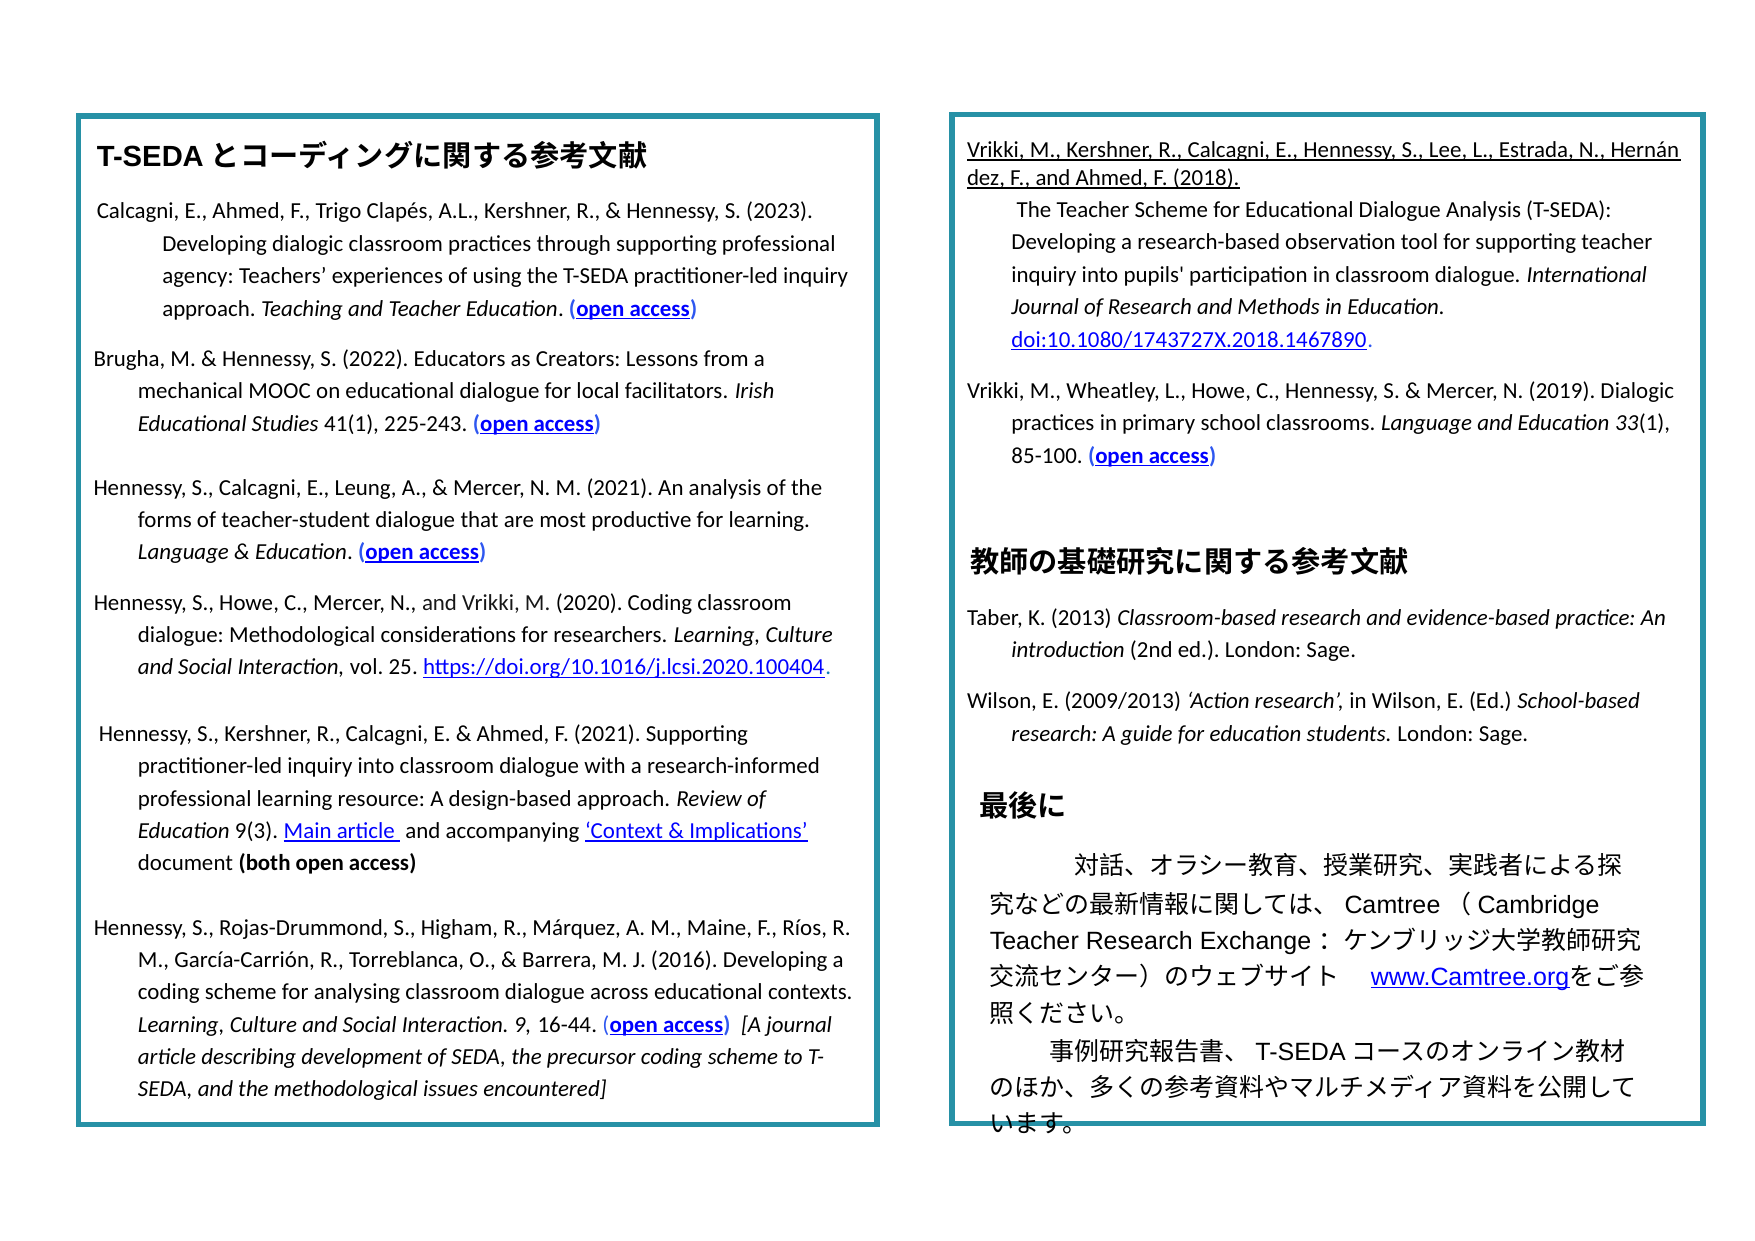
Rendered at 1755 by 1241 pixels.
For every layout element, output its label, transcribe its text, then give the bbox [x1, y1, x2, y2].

text_box T-SEDAとコーディングに関する参考文献 Calcagni, E., Ahmed, F., Trigo Clapés, A.L., Kershner, R., & Hennessy, S. (2023). Developing dialogic classroom practices through supporting professional agency: Teachers’ experiences of using the T-SEDA practitioner-led inquiry approach. Teaching and Teacher Education. (open access) Brugha, M. & Hennessy, S. (2022). Educators as Creators: Lessons from a mechanical MOOC on educational dialogue for local facilitators. Irish Educational Studies 41(1), 225-243. (open access) Hennessy, S., Calcagni, E., Leung, A., & Mercer, N. M. (2021). An analysis of the forms of teacher-student dialogue that are most productive for learning. Language & Education. (open access) Hennessy, S., Howe, C., Mercer, N., and Vrikki, M. (2020). Coding classroom dialogue: Methodological considerations for researchers. Learning, Culture and Social Interaction, vol. 25. https://doi.org/10.1016/j.lcsi.2020.100404. Hennessy, S., Kershner, R., Calcagni, E. & Ahmed, F. (2021). Supporting practitioner-led inquiry into classroom dialogue with a research-informed professional learning resource: A design-based approach. Review of Education 9(3). Main article and accompanying ‘Context & Implications’ document (both open access) Hennessy, S., Rojas-Drummond, S., Higham, R., Márquez, A. M., Maine, F., Ríos, R. M., García-Carrión, R., Torreblanca, O., & Barrera, M. J. (2016). Developing a coding scheme for analysing classroom dialogue across educational contexts. Learning, Culture and Social Interaction. 9, 16-44. (open access) [A journal article describing development of SEDA, the precursor coding scheme to T-SEDA, and the methodological issues encountered] [78, 116, 877, 1125]
text_box 対話、オラシー教育、授業研究、実践者による探究などの最新情報に関しては、Camtree（Cambridge Teacher Research Exchange：ケンブリッジ大学教師研究交流センター）のウェブサイト www.Camtree.orgをご参照ください。 事例研究報告書、T-SEDAコースのオンライン教材のほか、多くの参考資料やマルチメディア資料を公開しています。 [907, 820, 1663, 1146]
text_box 最後に [977, 785, 1107, 823]
text_box Vrikki, M., Kershner, R., Calcagni, E., Hennessy, S., Lee, L., Estrada, N., Hernández, F., and Ahmed, F. (2018). The Teacher Scheme for Educational Dialogue Analysis (T-SEDA): Developing a research-based observation tool for supporting teacher inquiry into pupils' participation in classroom dialogue. International Journal of Research and Methods in Education. doi:10.1080/1743727X.2018.1467890. Vrikki, M., Wheatley, L., Howe, C., Hennessy, S. & Mercer, N. (2019). Dialogic practices in primary school classrooms. Language and Education 33(1), 85-100. (open access) 教師の基礎研究に関する参考文献 Taber, K. (2013) Classroom-based research and evidence-based practice: An introduction (2nd ed.). London: Sage. Wilson, E. (2009/2013) ‘Action research’, in Wilson, E. (Ed.) School-based research: A guide for education students. London: Sage. [952, 114, 1704, 1124]
